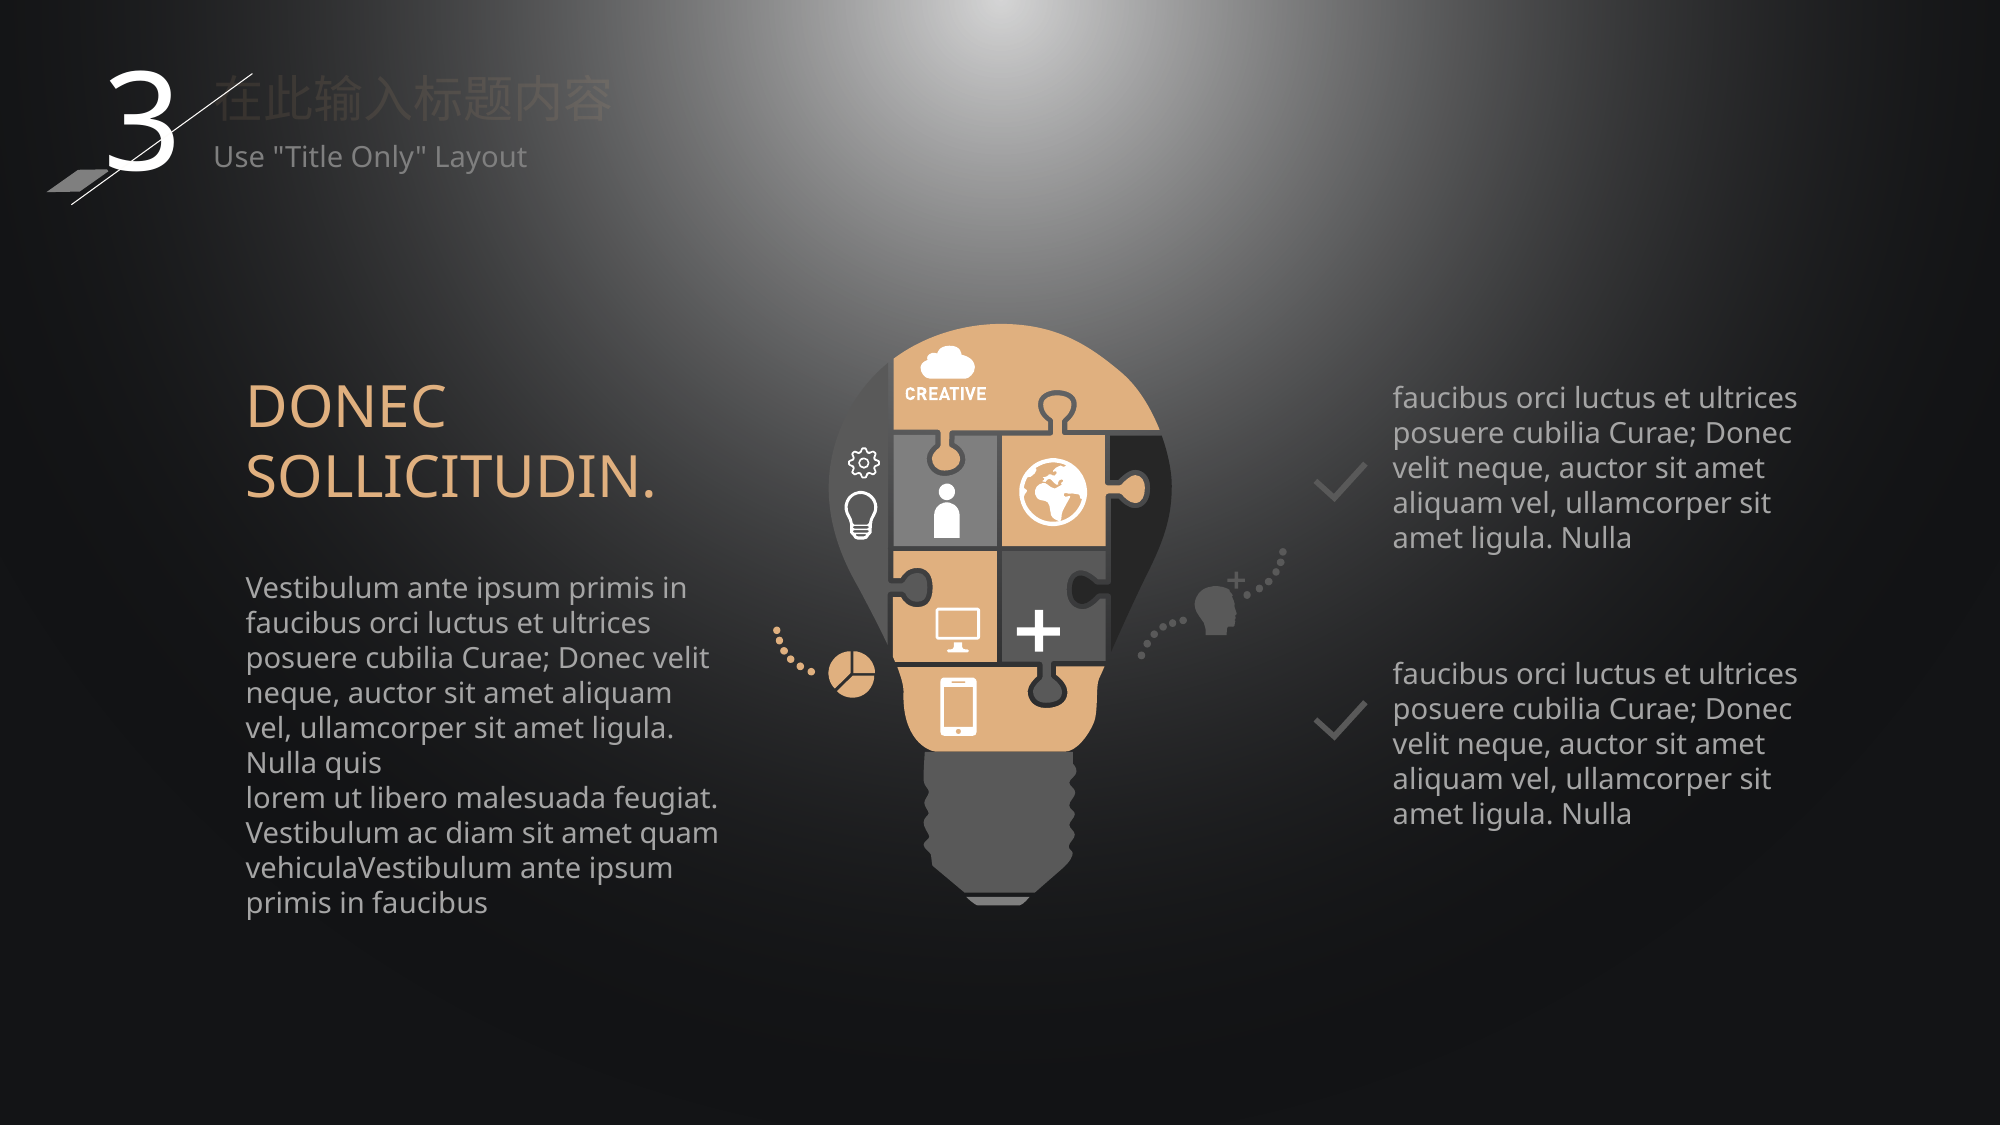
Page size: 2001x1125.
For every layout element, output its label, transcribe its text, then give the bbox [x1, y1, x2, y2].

text_box Vestibulum ante ipsum primis in faucibus orci luctus et ultrices posuere cubilia Curae; Donec velit neque, auctor sit amet aliquam vel, ullamcorper sit amet ligula. Nulla quis lorem ut libero malesuada feugiat. Vestibulum ac diam sit amet quam vehiculaVestibulum ante ipsum primis in faucibus [230, 562, 741, 927]
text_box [222, 60, 1455, 182]
text_box DONEC SOLLICITUDIN. [230, 361, 722, 517]
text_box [88, 25, 222, 239]
text_box [1312, 460, 1370, 504]
text_box faucibus orci luctus et ultrices posuere cubilia Curae; Donec velit neque, auctor sit amet aliquam vel, ullamcorper sit amet ligula. Nulla [1377, 648, 1855, 838]
text_box [1312, 698, 1370, 743]
text_box faucibus orci luctus et ultrices posuere cubilia Curae; Donec velit neque, auctor sit amet aliquam vel, ullamcorper sit amet ligula. Nulla [1377, 371, 1837, 562]
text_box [773, 323, 1287, 906]
